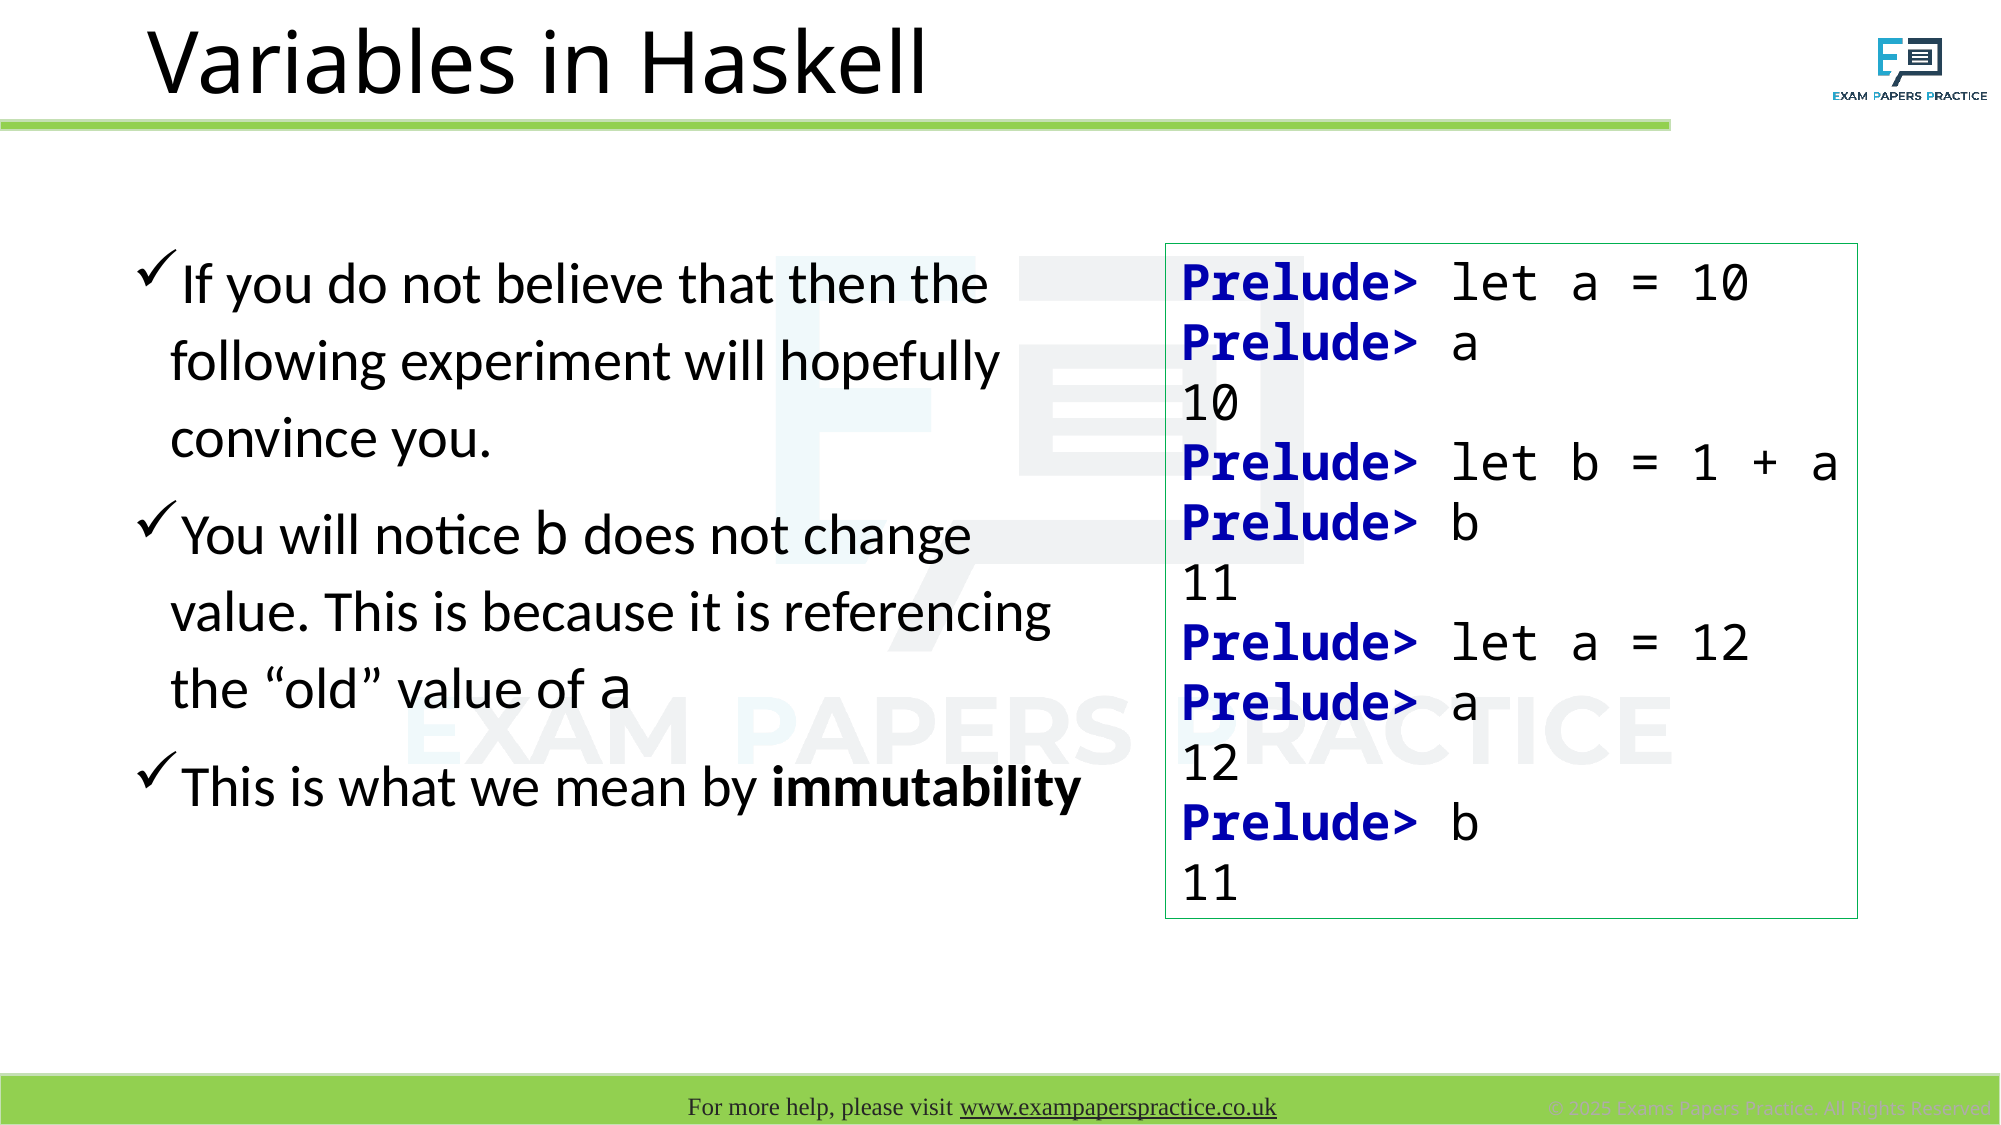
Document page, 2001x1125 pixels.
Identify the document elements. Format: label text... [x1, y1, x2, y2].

list If you do not believe that then the following experiment will hopefully convince you. You will notice b does not change value. This is because it is referencing the “old” value of a This is what we mean by immutability [117, 230, 1118, 938]
title Variables in Haskell [132, 11, 1858, 121]
text_box Prelude> let a = 10 Prelude> a 10 Prelude> let b = 1 + a Prelude> b 11 Prelude> let a = 12 Prelude> a 12 Prelude> b 11 [1165, 243, 1858, 919]
